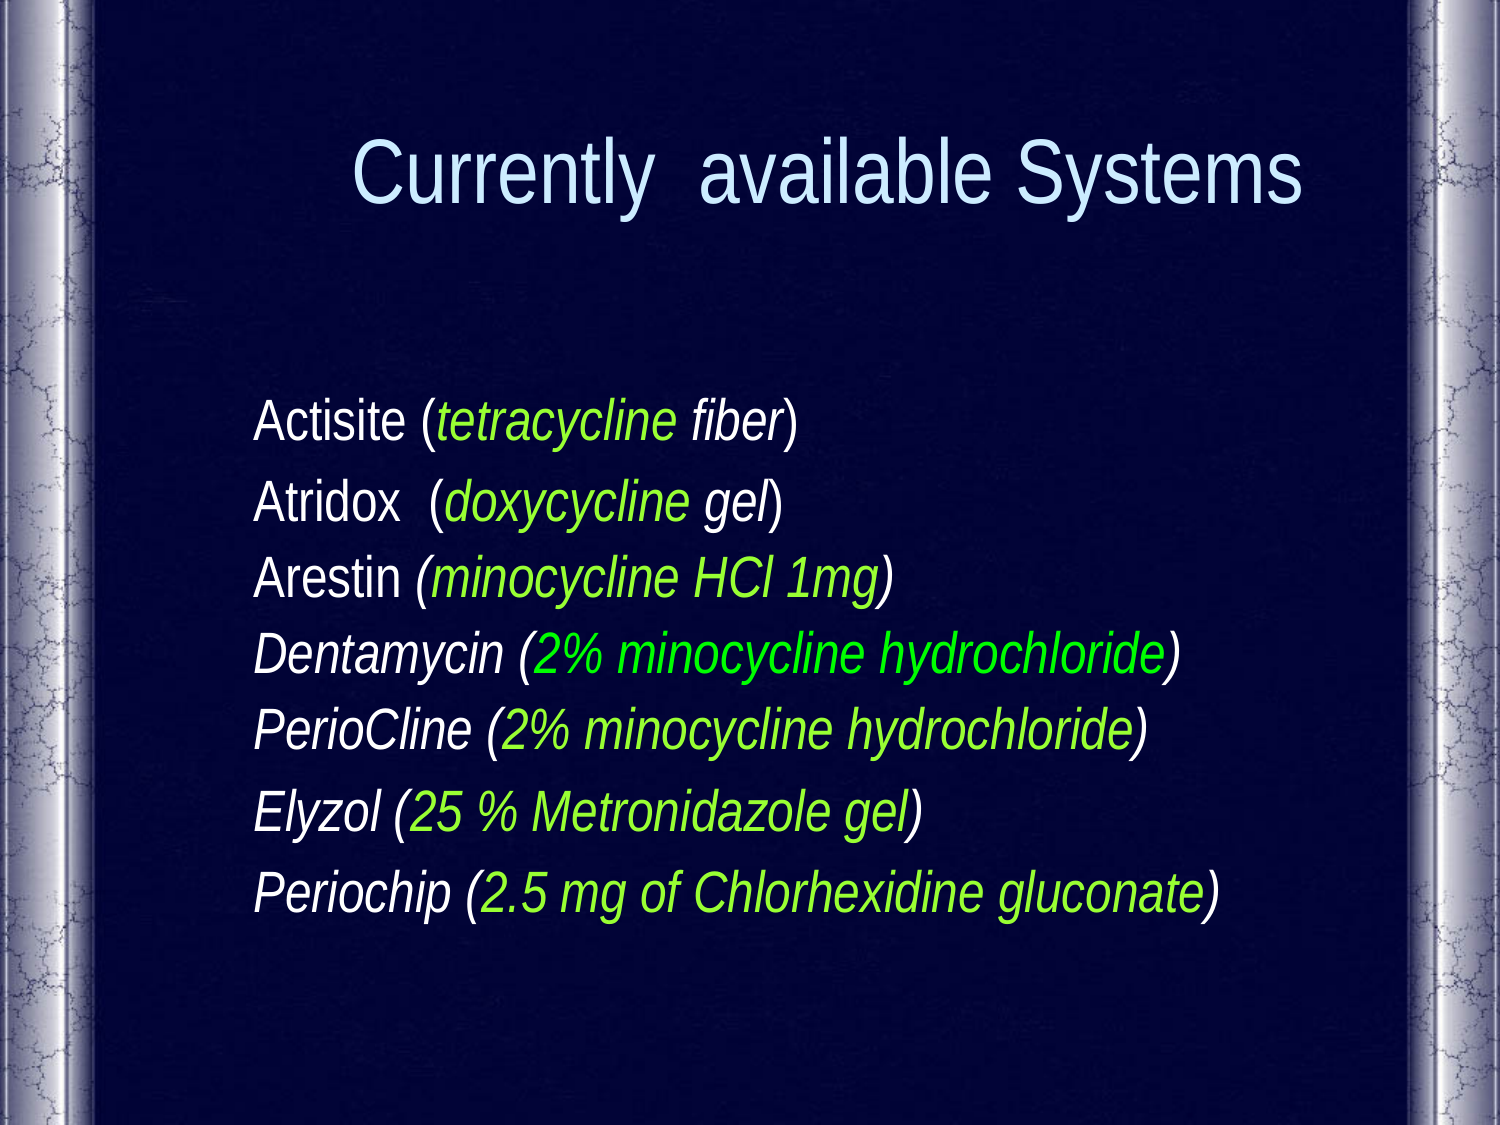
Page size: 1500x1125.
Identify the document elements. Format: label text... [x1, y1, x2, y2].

title Currently available Systems [287, 96, 1370, 237]
picture [0, 0, 1500, 1125]
list Actisite (tetracycline fiber) Atridox (doxycycline gel) Arestin (minocycline HCl 1mg) Dentamycin (2% minocycline hydrochloride) PerioCline (2% minocycline hydrochloride) Elyzol (25 % Metronidazole gel) Periochip (2.5 mg of Chlorhexidine gluconate) [238, 374, 1468, 1040]
